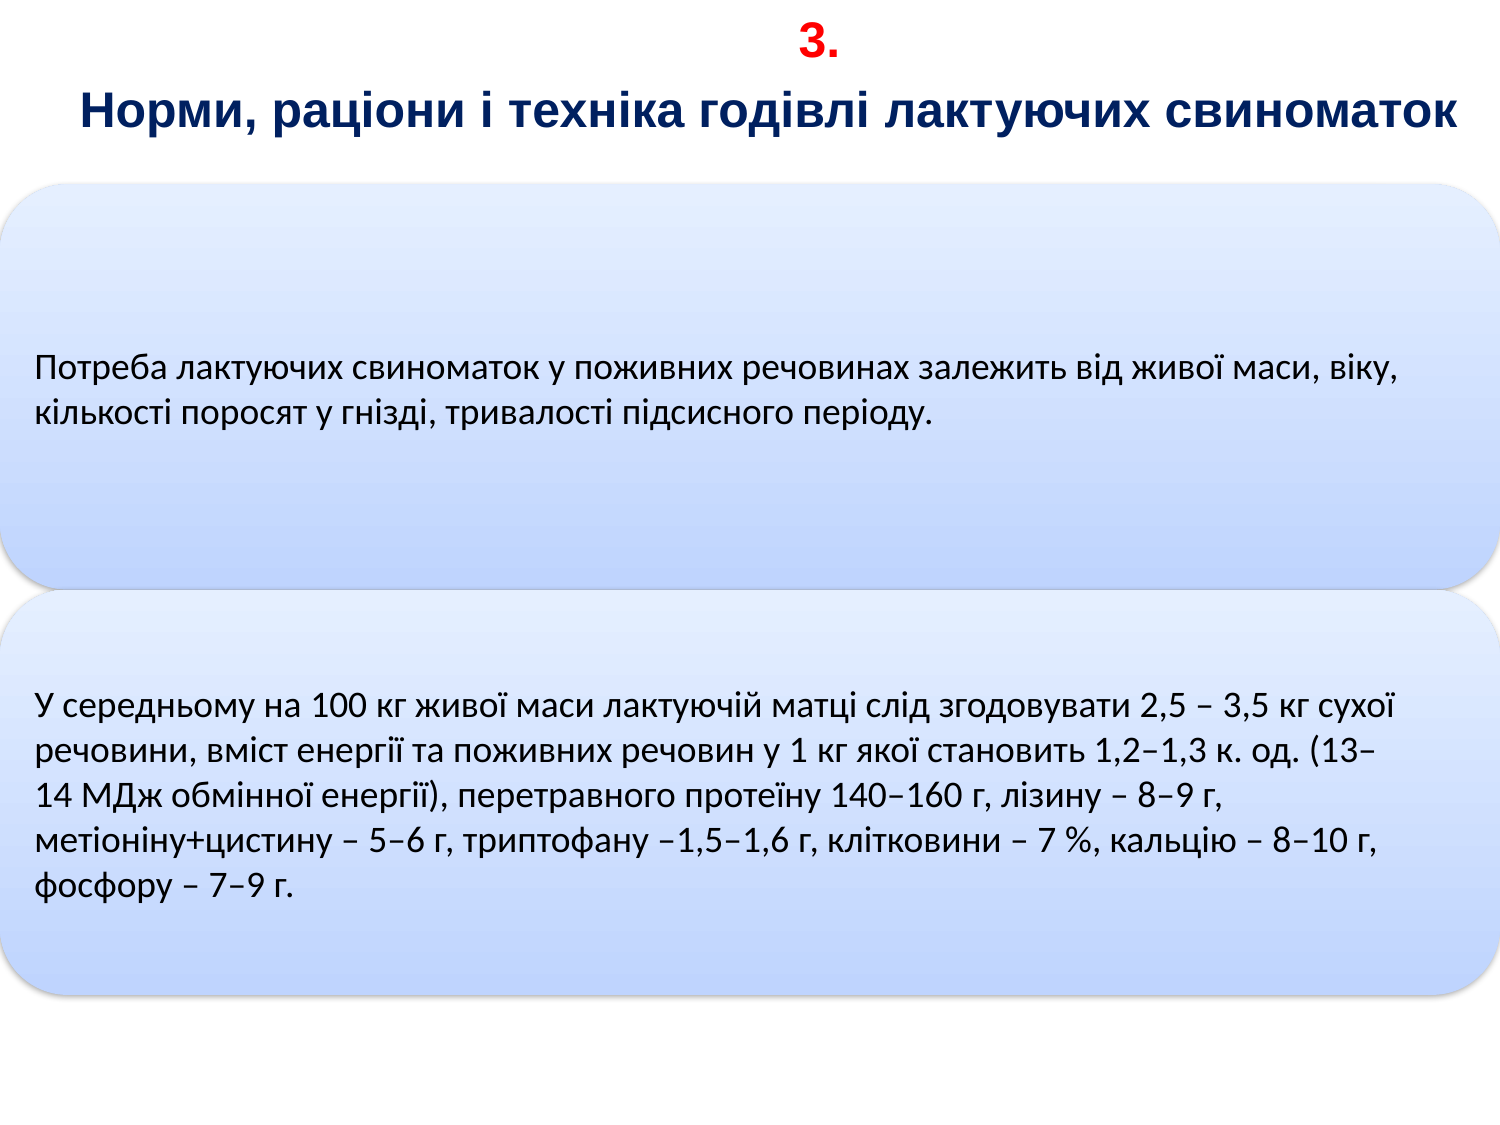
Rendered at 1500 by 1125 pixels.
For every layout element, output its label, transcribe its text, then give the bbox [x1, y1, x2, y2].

text_box 3. Норми, раціони і техніка годівлі лактуючих свиноматок [64, 0, 1500, 145]
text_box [0, 184, 1500, 996]
